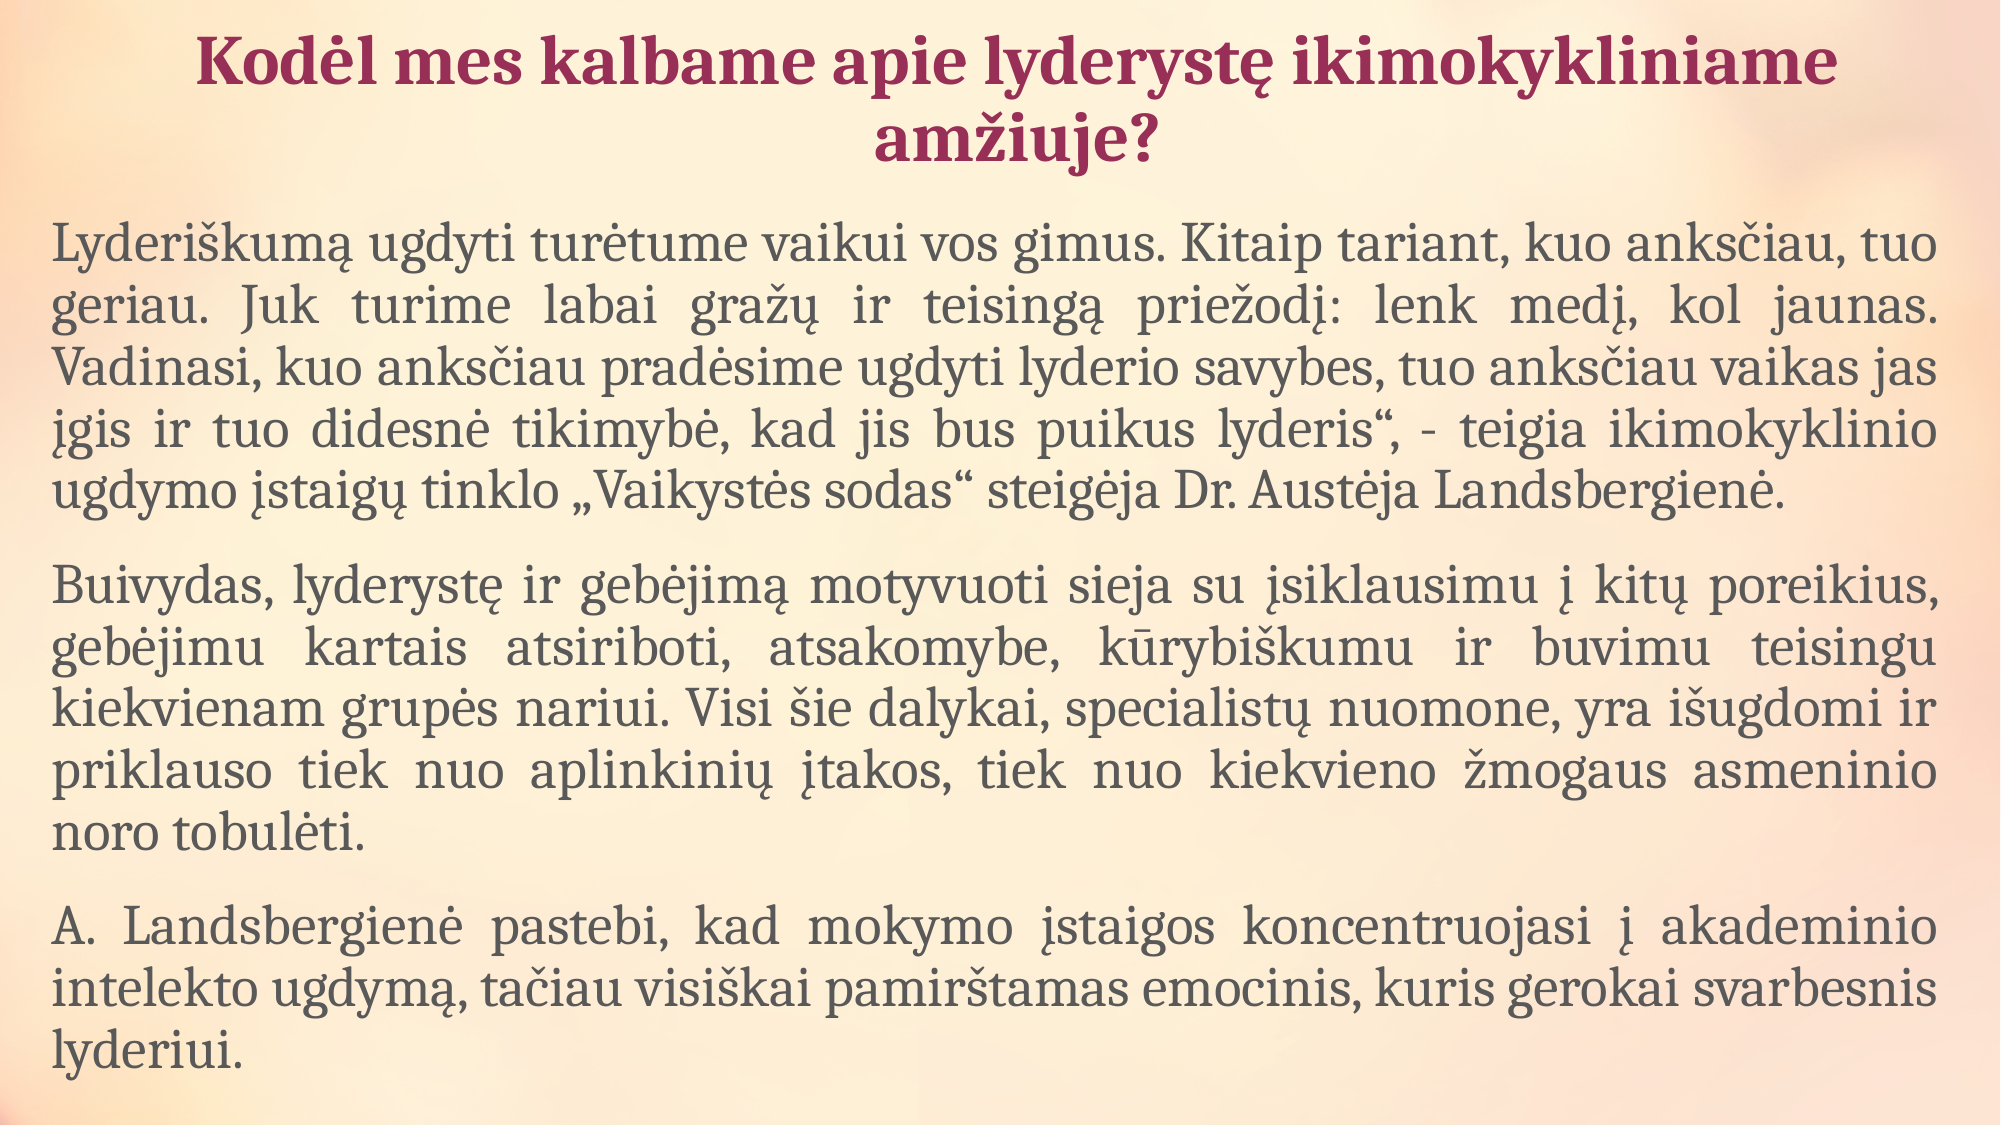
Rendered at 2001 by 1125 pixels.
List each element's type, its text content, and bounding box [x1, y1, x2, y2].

list Lyderiškumą ugdyti turėtume vaikui vos gimus. Kitaip tariant, kuo anksčiau, tuo geriau. Juk turime labai gražų ir teisingą priežodį: lenk medį, kol jaunas. Vadinasi, kuo anksčiau pradėsime ugdyti lyderio savybes, tuo anksčiau vaikas jas įgis ir tuo didesnė tikimybė, kad jis bus puikus lyderis“, - teigia ikimokyklinio ugdymo įstaigų tinklo „Vaikystės sodas“ steigėja Dr. Austėja Landsbergienė. Buivydas, lyderystę ir gebėjimą motyvuoti sieja su įsiklausimu į kitų poreikius, gebėjimu kartais atsiriboti, atsakomybe, kūrybiškumu ir buvimu teisingu kiekvienam grupės nariui. Visi šie dalykai, specialistų nuomone, yra išugdomi ir priklauso tiek nuo aplinkinių įtakos, tiek nuo kiekvieno žmogaus asmeninio noro tobulėti. A. Landsbergienė pastebi, kad mokymo įstaigos koncentruojasi į akademinio intelekto ugdymą, tačiau visiškai pamirštamas emocinis, kuris gerokai svarbesnis lyderiui. [36, 204, 1955, 1101]
picture [0, 0, 2001, 1125]
title Kodėl mes kalbame apie lyderystę ikimokykliniame amžiuje? [36, 74, 2000, 185]
